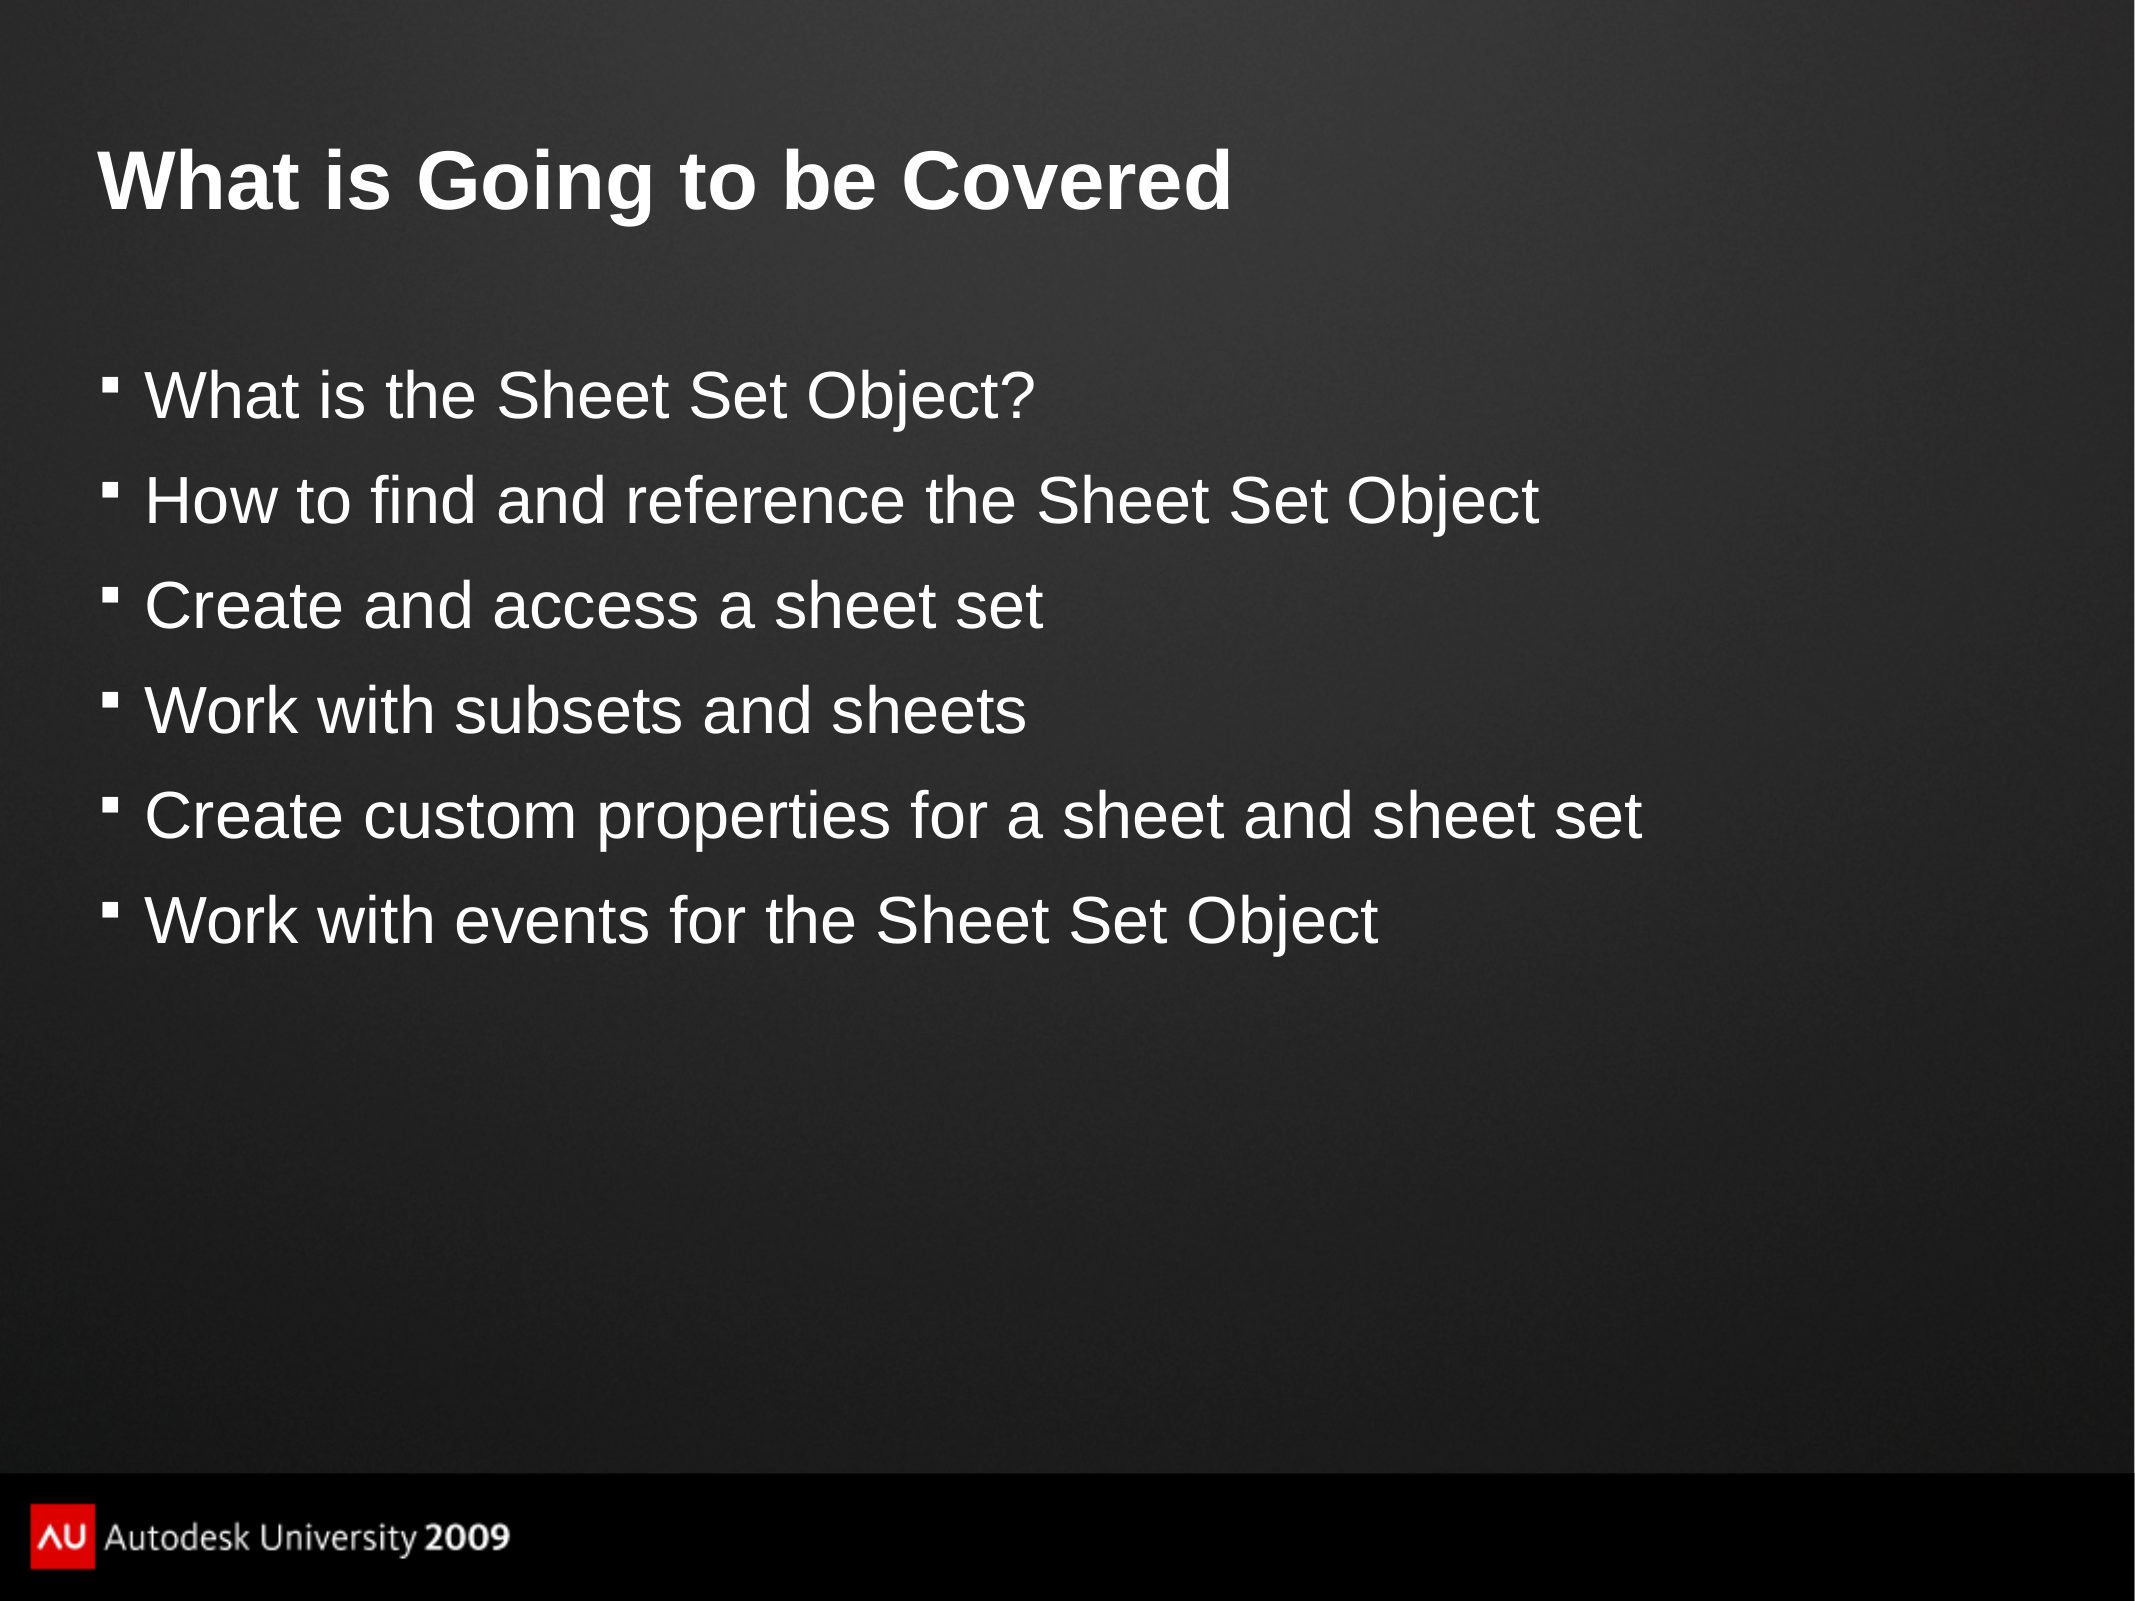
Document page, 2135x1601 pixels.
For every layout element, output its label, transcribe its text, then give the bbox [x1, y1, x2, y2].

picture [0, 0, 2135, 1601]
list What is the Sheet Set Object? How to find and reference the Sheet Set Object Create and access a sheet set Work with subsets and sheets Create custom properties for a sheet and sheet set Work with events for the Sheet Set Object [97, 351, 2081, 1452]
title What is Going to be Covered [96, 59, 2028, 293]
